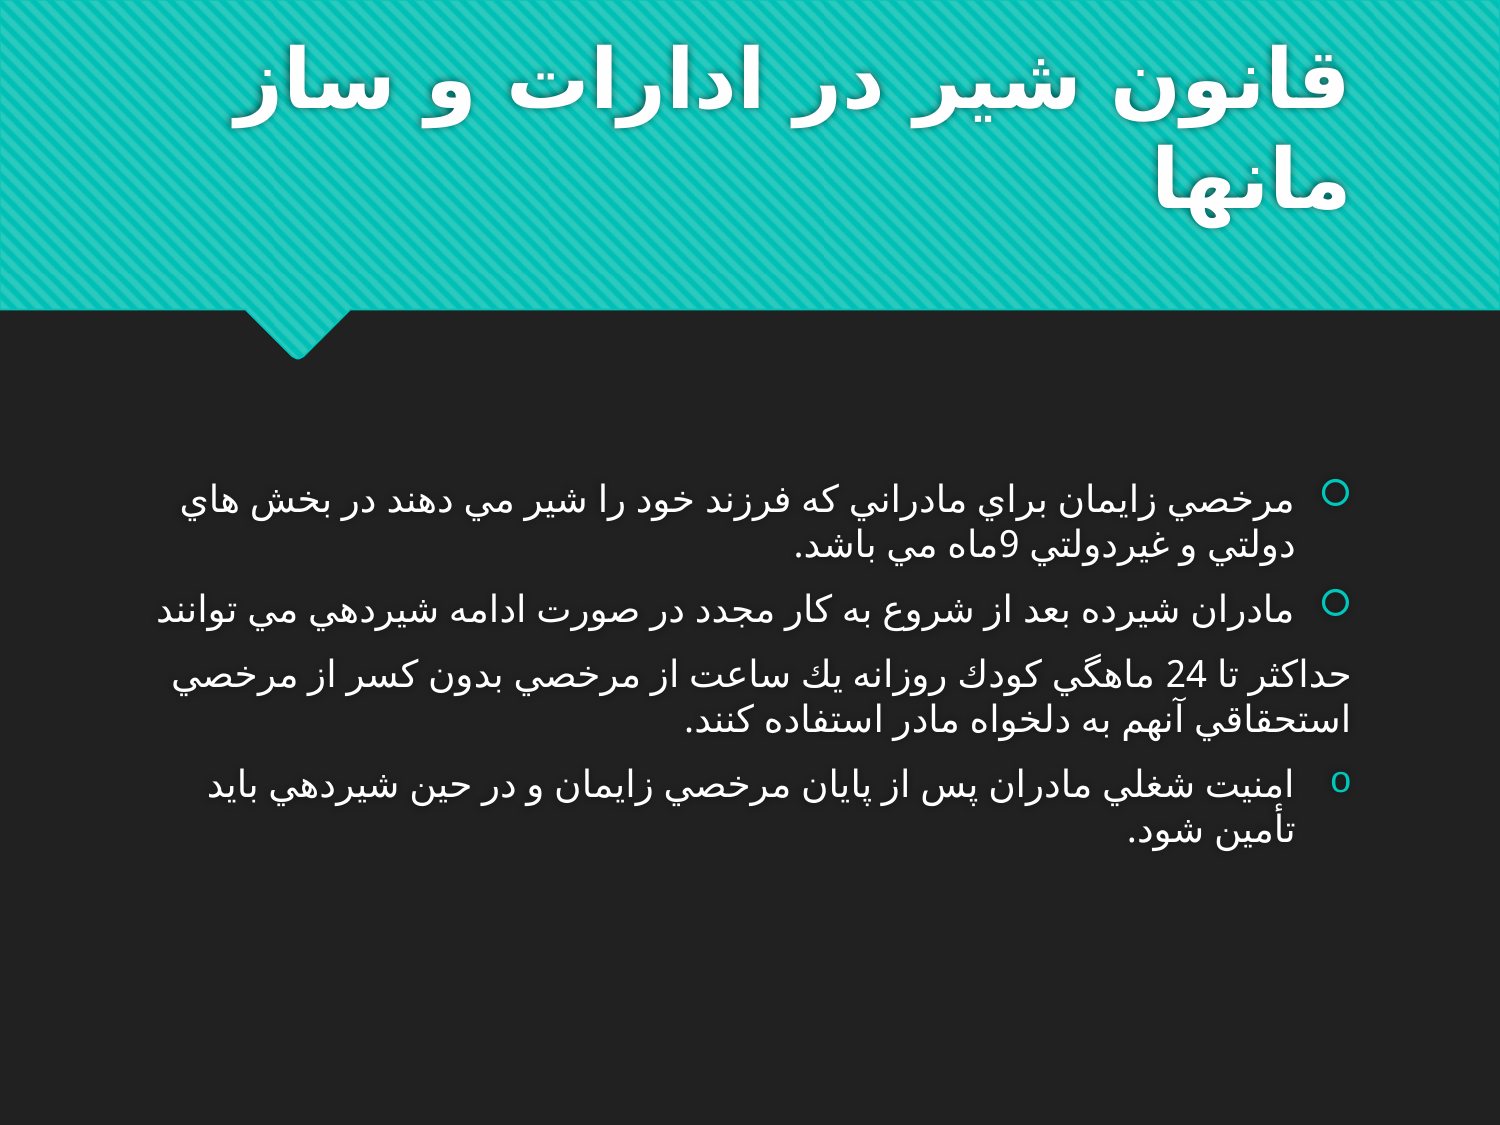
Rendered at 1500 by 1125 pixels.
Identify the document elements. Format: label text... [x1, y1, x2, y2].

list مرخصي زايمان براي مادراني که فرزند خود را شیر مي دهند در بخش هاي دولتي و غیردولتي 9ماه مي باشد. مادران شیرده بعد از شروع به کار مجدد در صورت ادامه شیردهي مي توانند حداکثر تا 24 ماهگي کودك روزانه يك ساعت از مرخصي بدون کسر از مرخصي استحقاقي آنهم به دلخواه مادر استفاده کنند. امنیت شغلي مادران پس از پايان مرخصي زايمان و در حین شیردهي بايد تأمین شود. [132, 364, 1368, 962]
title قانون شیر در ادارات و ساز مانها [132, 73, 1368, 233]
